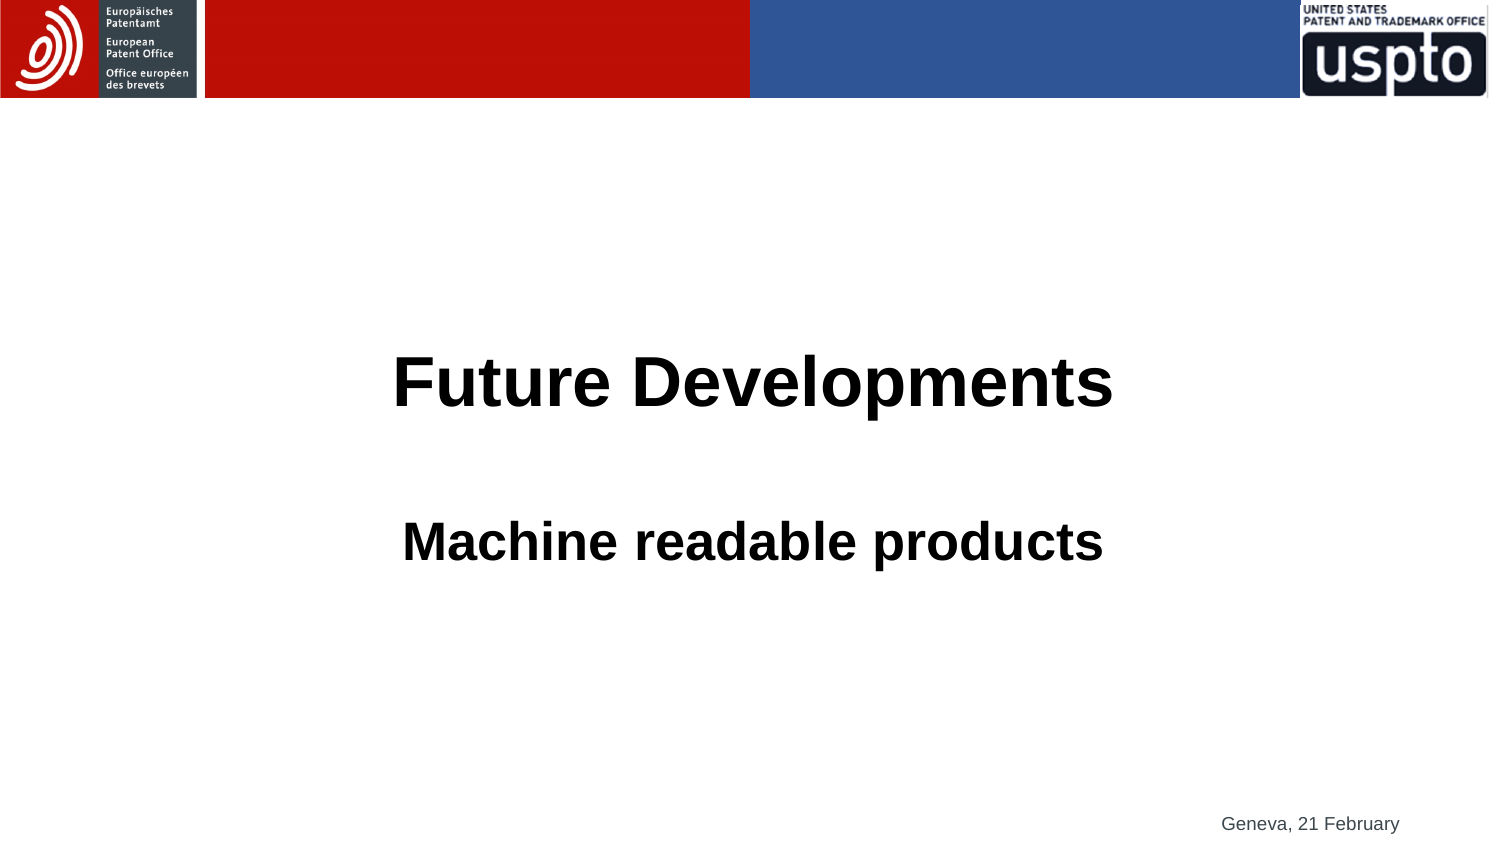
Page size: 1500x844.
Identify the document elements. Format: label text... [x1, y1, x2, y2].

list Geneva, 21 February 2017 [1180, 776, 1400, 837]
text_box Future Developments Machine readable products [85, 363, 1423, 571]
picture [0, 0, 1489, 98]
